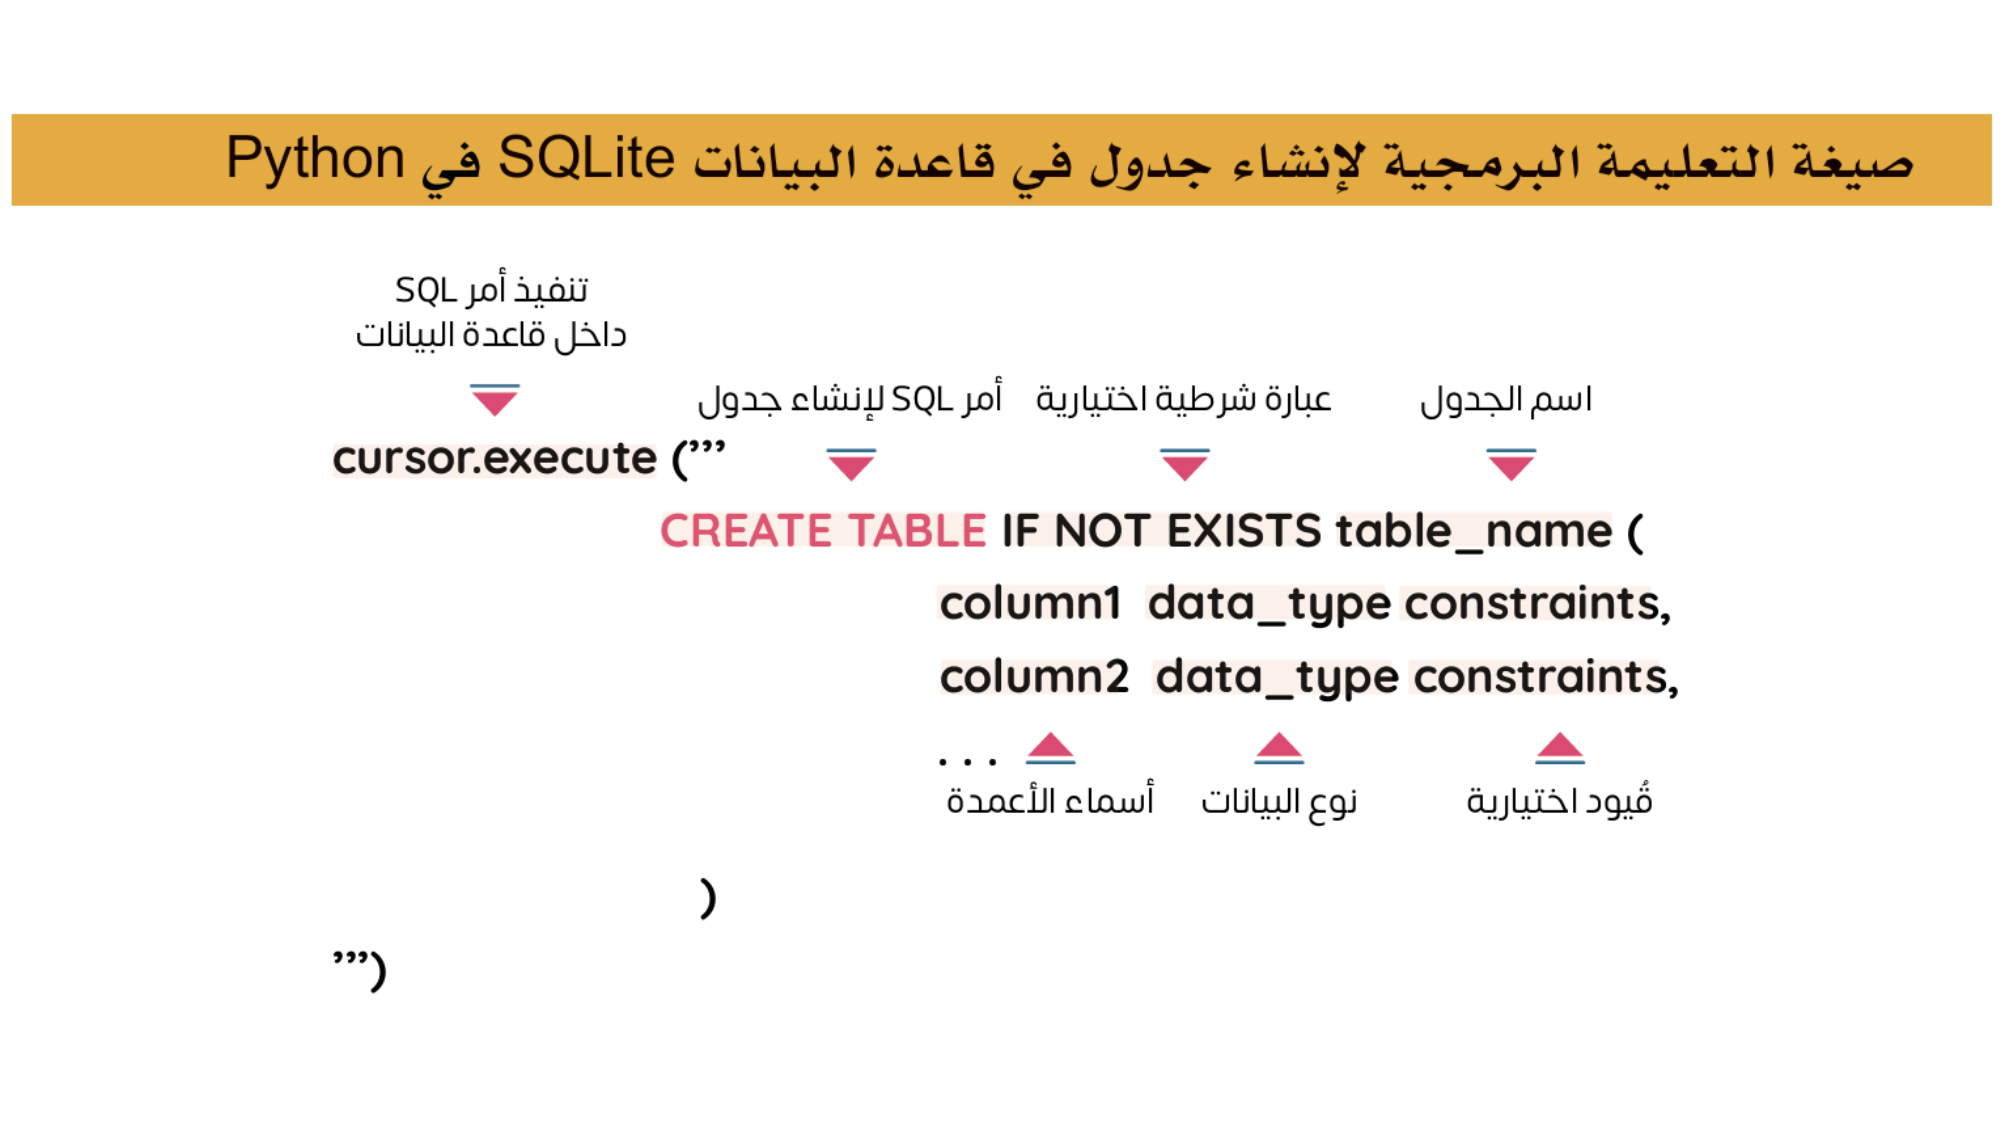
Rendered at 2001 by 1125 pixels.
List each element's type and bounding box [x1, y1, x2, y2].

picture [0, 105, 2000, 1020]
